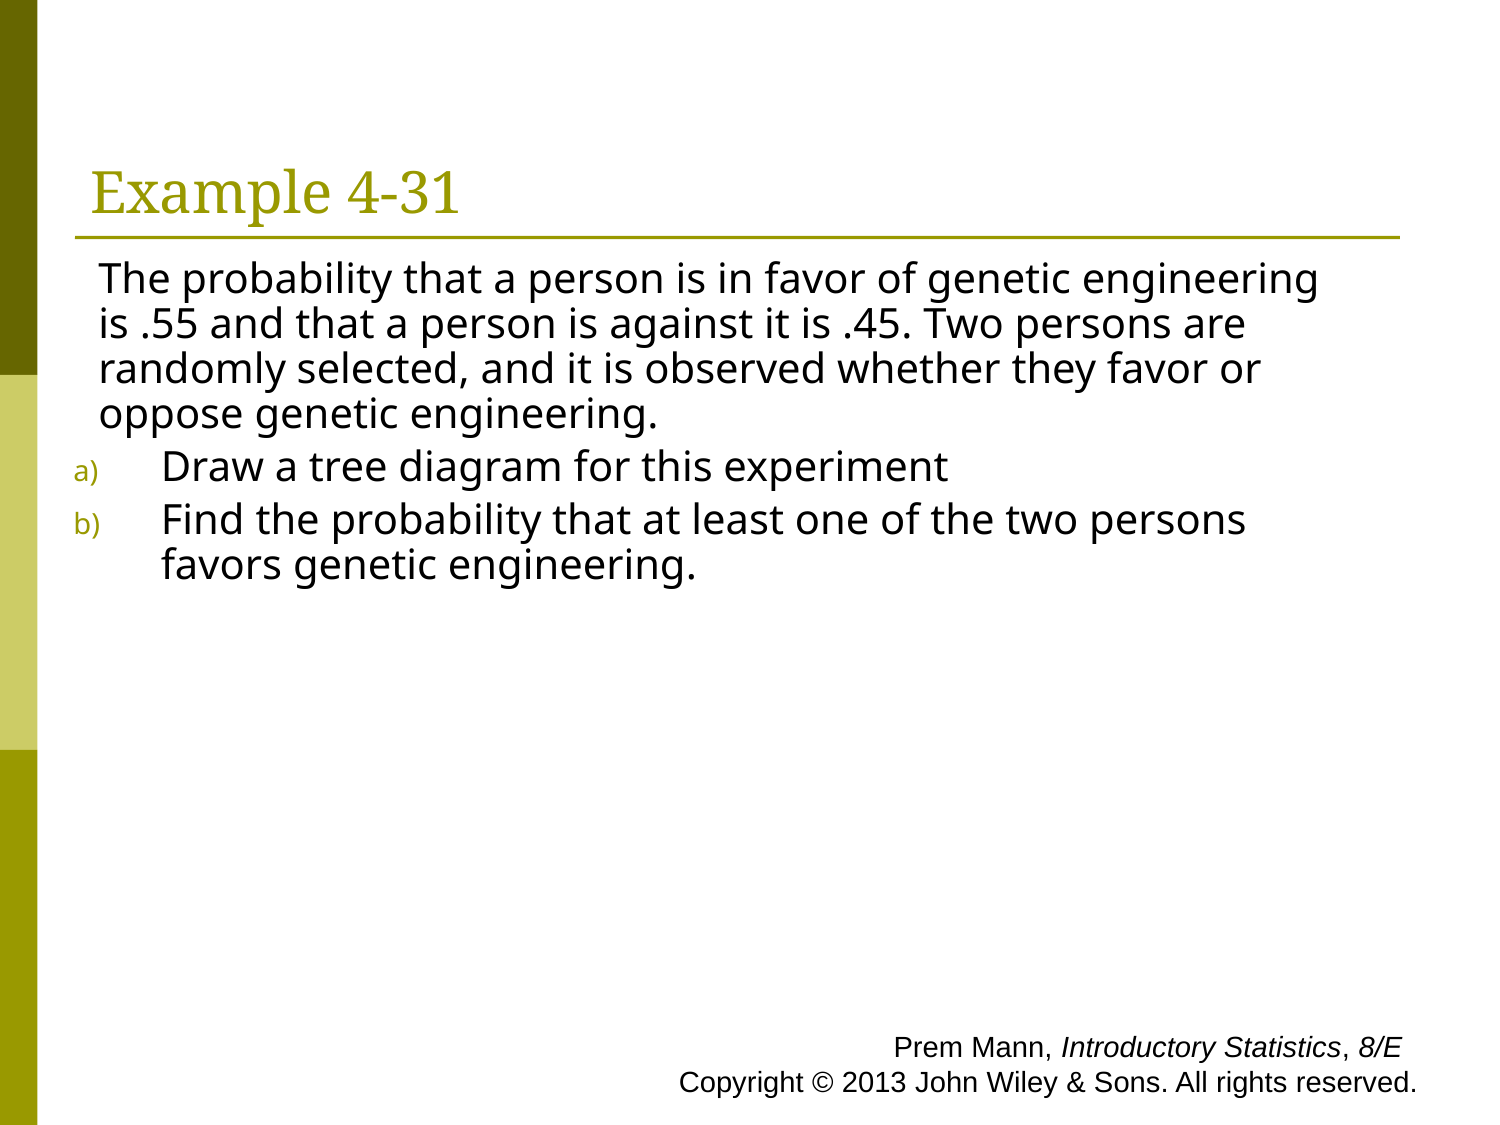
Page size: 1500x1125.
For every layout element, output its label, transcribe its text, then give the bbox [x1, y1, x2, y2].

text_box Prem Mann, Introductory Statistics, 8/E Copyright © 2013 John Wiley & Sons. All rights reserved. [664, 1020, 1449, 1106]
title Example 4-31 [75, 45, 1425, 233]
list The probability that a person is in favor of genetic engineering is .55 and that a person is against it is .45. Two persons are randomly selected, and it is observed whether they favor or oppose genetic engineering. Draw a tree diagram for this experiment Find the probability that at least one of the two persons favors genetic engineering. [0, 249, 1388, 925]
